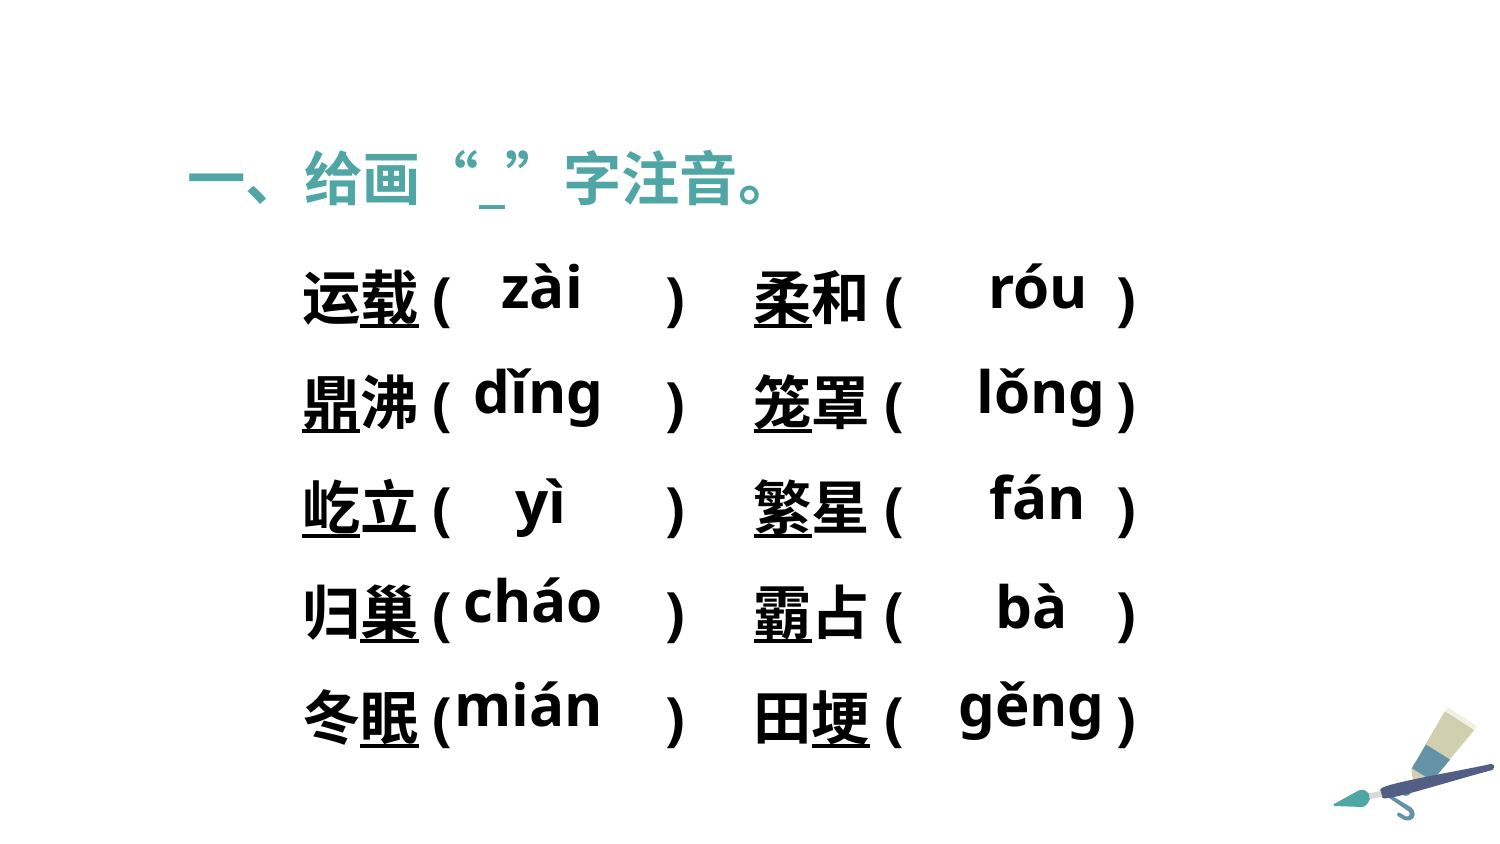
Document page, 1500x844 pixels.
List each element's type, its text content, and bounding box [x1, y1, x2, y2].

text_box fán [974, 453, 1101, 539]
text_box mián [439, 661, 618, 746]
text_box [1358, 708, 1481, 844]
text_box dǐng [459, 348, 619, 433]
text_box gěng [943, 661, 1120, 746]
text_box lǒng [962, 348, 1121, 433]
text_box zài [486, 242, 598, 328]
text_box bà [980, 563, 1083, 648]
text_box 运载( ) 柔和( ) 鼎沸( ) 笼罩( ) 屹立( ) 繁星( ) 归巢( ) 霸占( ) 冬眠( ) 田埂( ) [287, 218, 1500, 759]
text_box róu [973, 242, 1103, 328]
text_box yì [500, 457, 582, 543]
text_box 一、给画“ ”字注音。 [172, 134, 1146, 220]
text_box cháo [448, 556, 618, 642]
